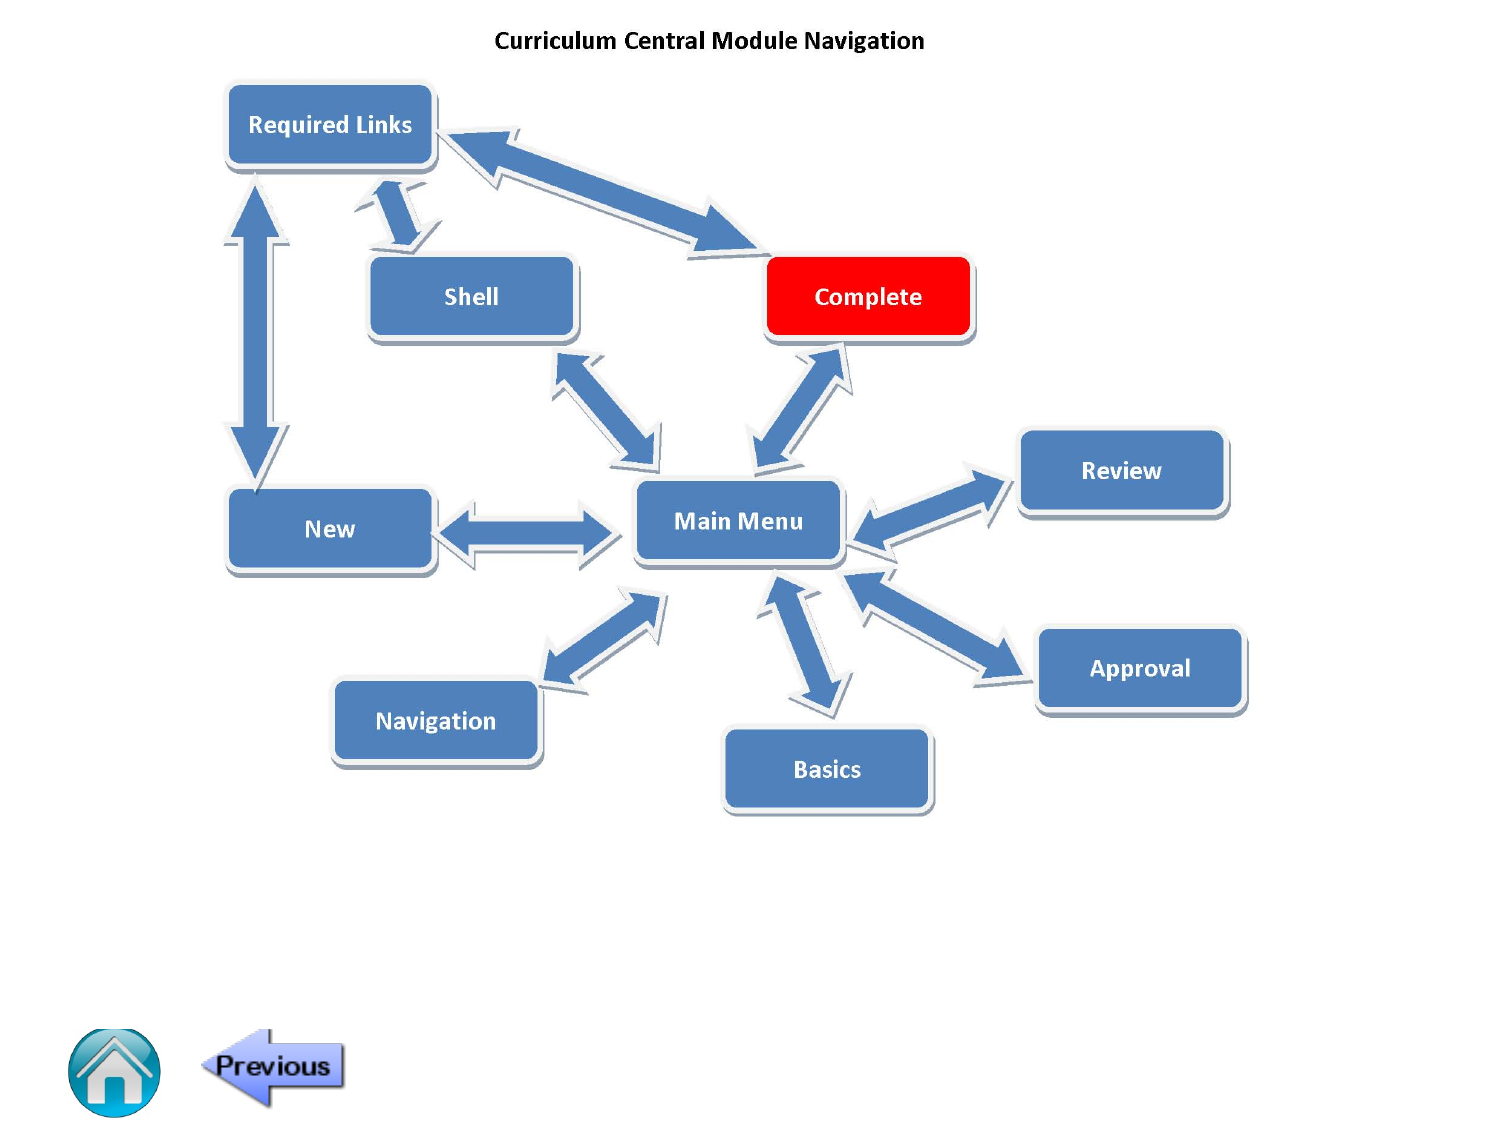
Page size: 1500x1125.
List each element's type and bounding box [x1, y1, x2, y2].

picture [43, 0, 1376, 1122]
